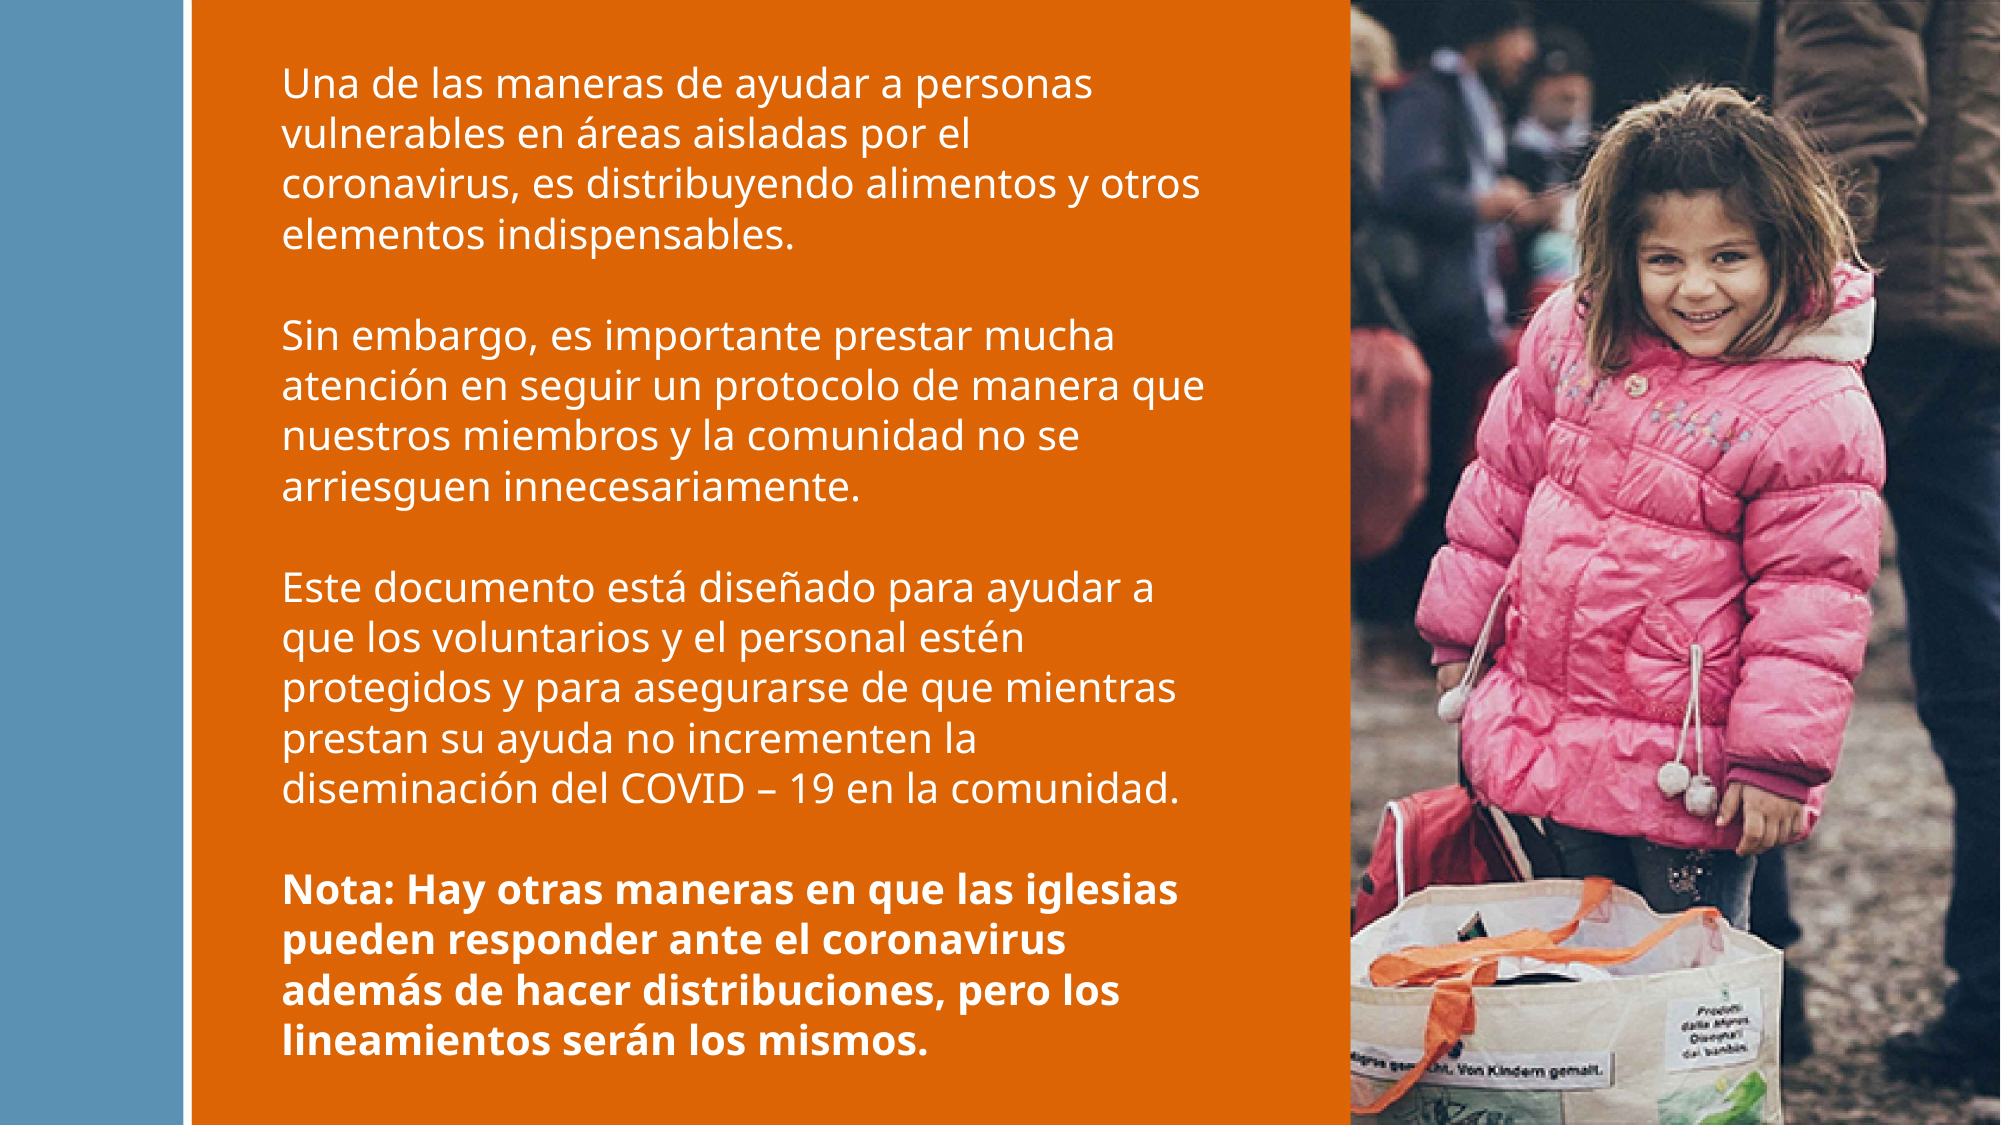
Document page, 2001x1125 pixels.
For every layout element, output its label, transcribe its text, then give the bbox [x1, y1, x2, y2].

picture [184, 0, 2001, 1125]
title Una de las maneras de ayudar a personas vulnerables en áreas aisladas por el coronavirus, es distribuyendo alimentos y otros elementos indispensables. Sin embargo, es importante prestar mucha atención en seguir un protocolo de manera que nuestros miembros y la comunidad no se arriesguen innecesariamente. Este documento está diseñado para ayudar a que los voluntarios y el personal estén protegidos y para asegurarse de que mientras prestan su ayuda no incrementen la diseminación del COVID – 19 en la comunidad. Nota: Hay otras maneras en que las iglesias pueden responder ante el coronavirus además de hacer distribuciones, pero los lineamientos serán los mismos. [266, 45, 1236, 1078]
text_box [0, 0, 184, 1125]
